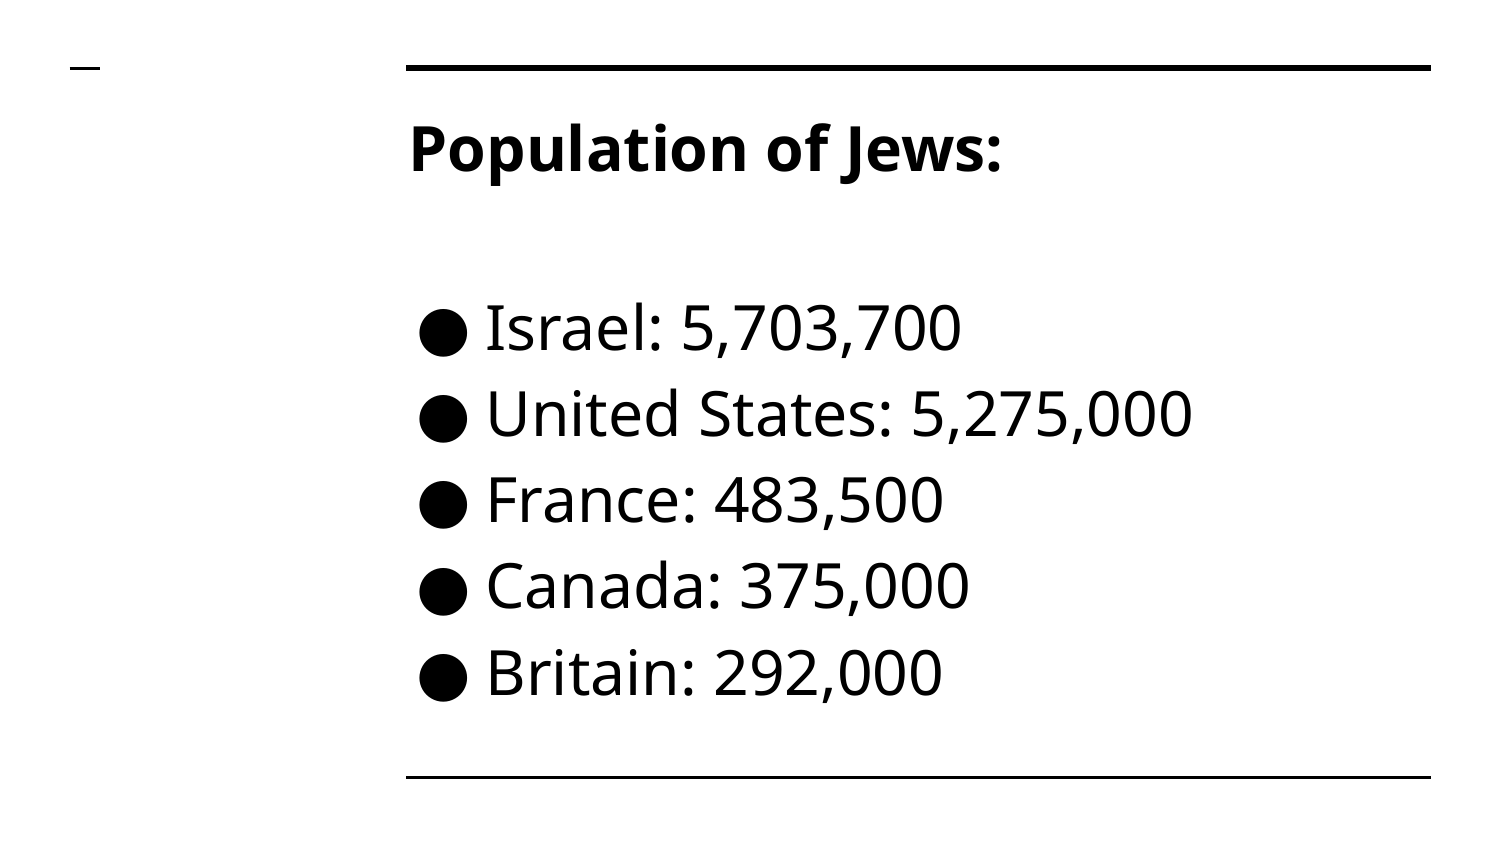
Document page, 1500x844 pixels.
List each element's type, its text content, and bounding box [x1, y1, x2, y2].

title Population of Jews: [393, 94, 1431, 199]
list Israel: 5,703,700 United States: 5,275,000 France: 483,500 Canada: 375,000 Britain: 292,000 [395, 261, 1433, 755]
